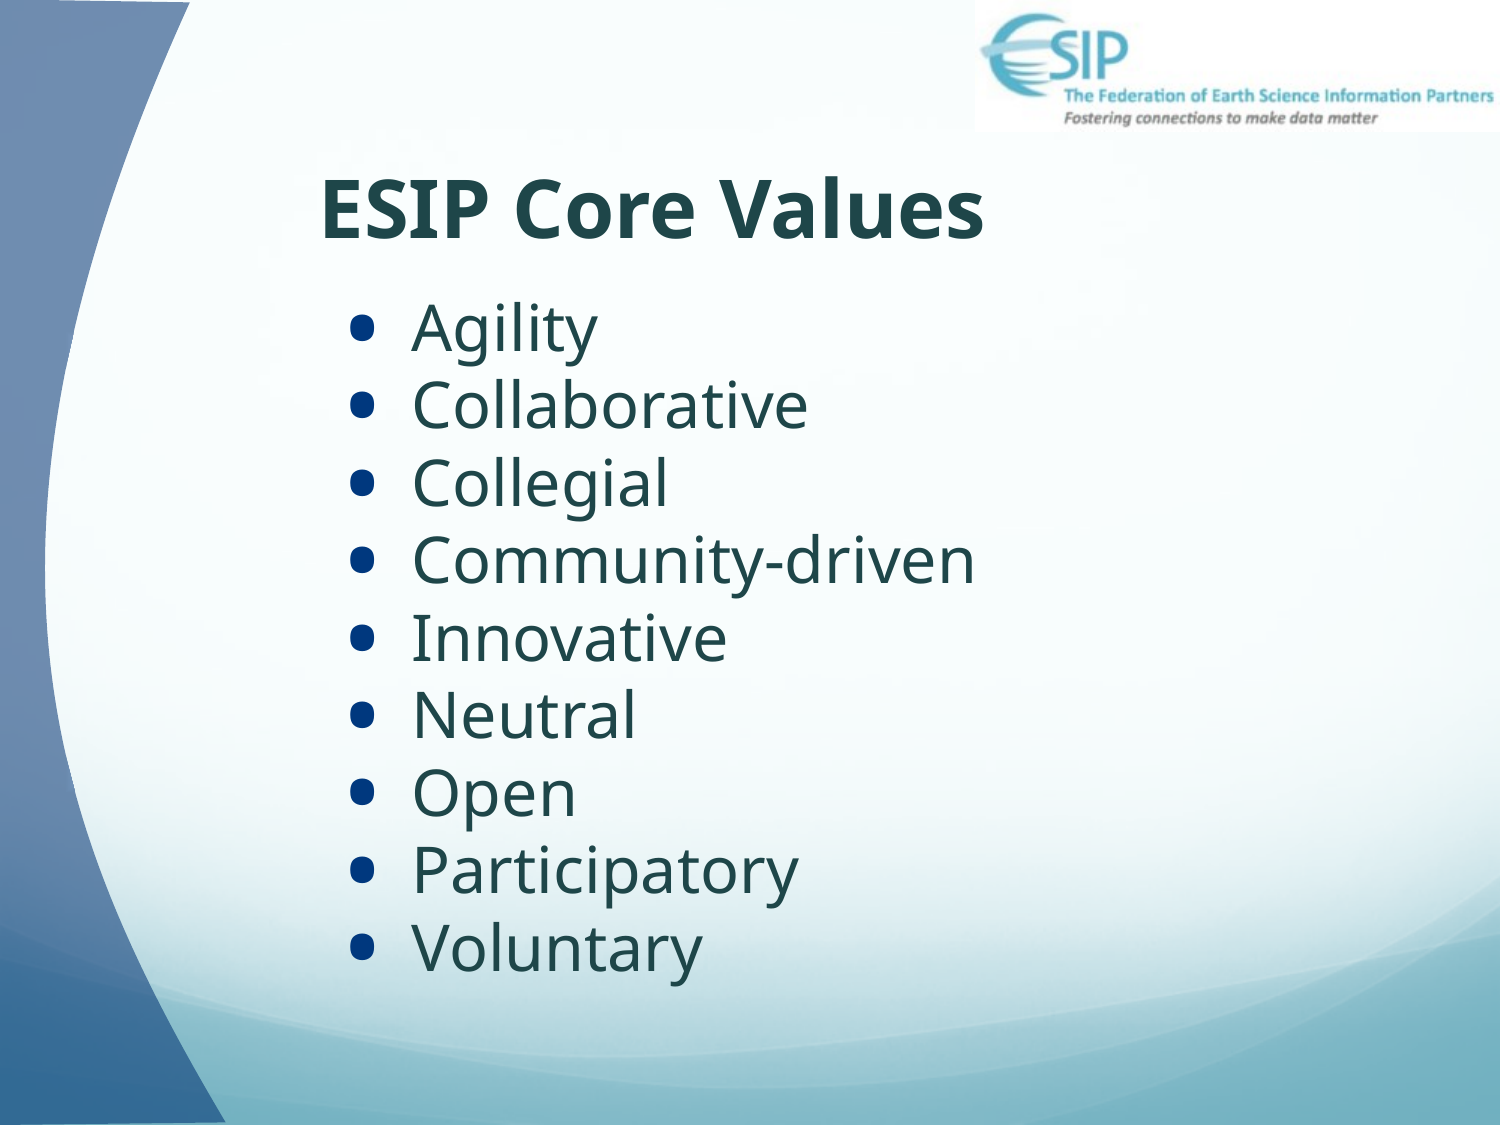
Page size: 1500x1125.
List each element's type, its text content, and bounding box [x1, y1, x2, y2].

picture [975, 0, 1500, 133]
list Agility Collaborative Collegial Community-driven Innovative Neutral Open Participatory Voluntary [324, 272, 1131, 1066]
text_box [0, 0, 226, 1125]
title ESIP Core Values [304, 95, 1131, 270]
